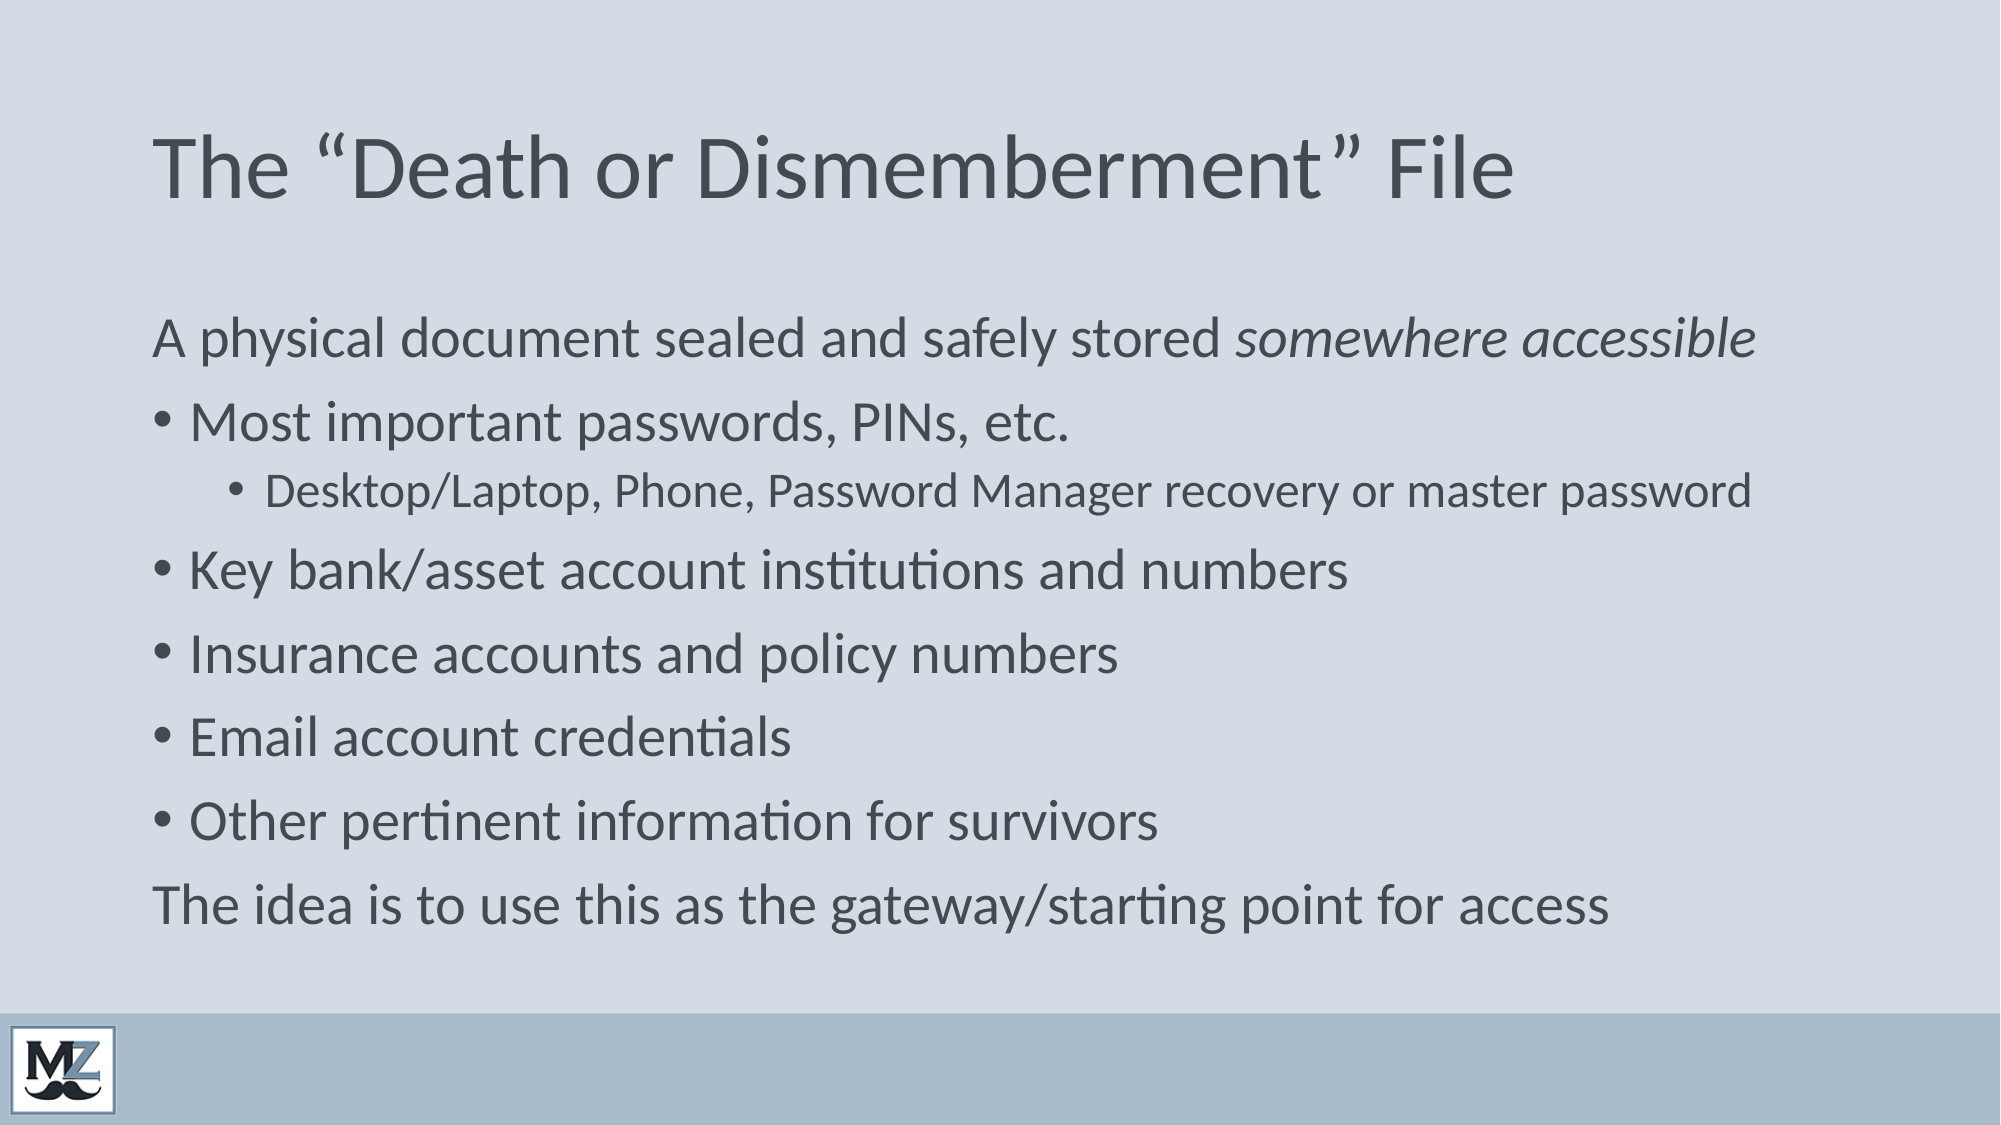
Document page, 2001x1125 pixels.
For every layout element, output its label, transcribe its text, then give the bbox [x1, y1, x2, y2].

title The “Death or Dismemberment” File [137, 59, 1863, 278]
list A physical document sealed and safely stored somewhere accessible Most important passwords, PINs, etc. Desktop/Laptop, Phone, Password Manager recovery or master password Key bank/asset account institutions and numbers Insurance accounts and policy numbers Email account credentials Other pertinent information for survivors The idea is to use this as the gateway/starting point for access [137, 299, 1863, 1014]
picture [0, 0, 2001, 1125]
